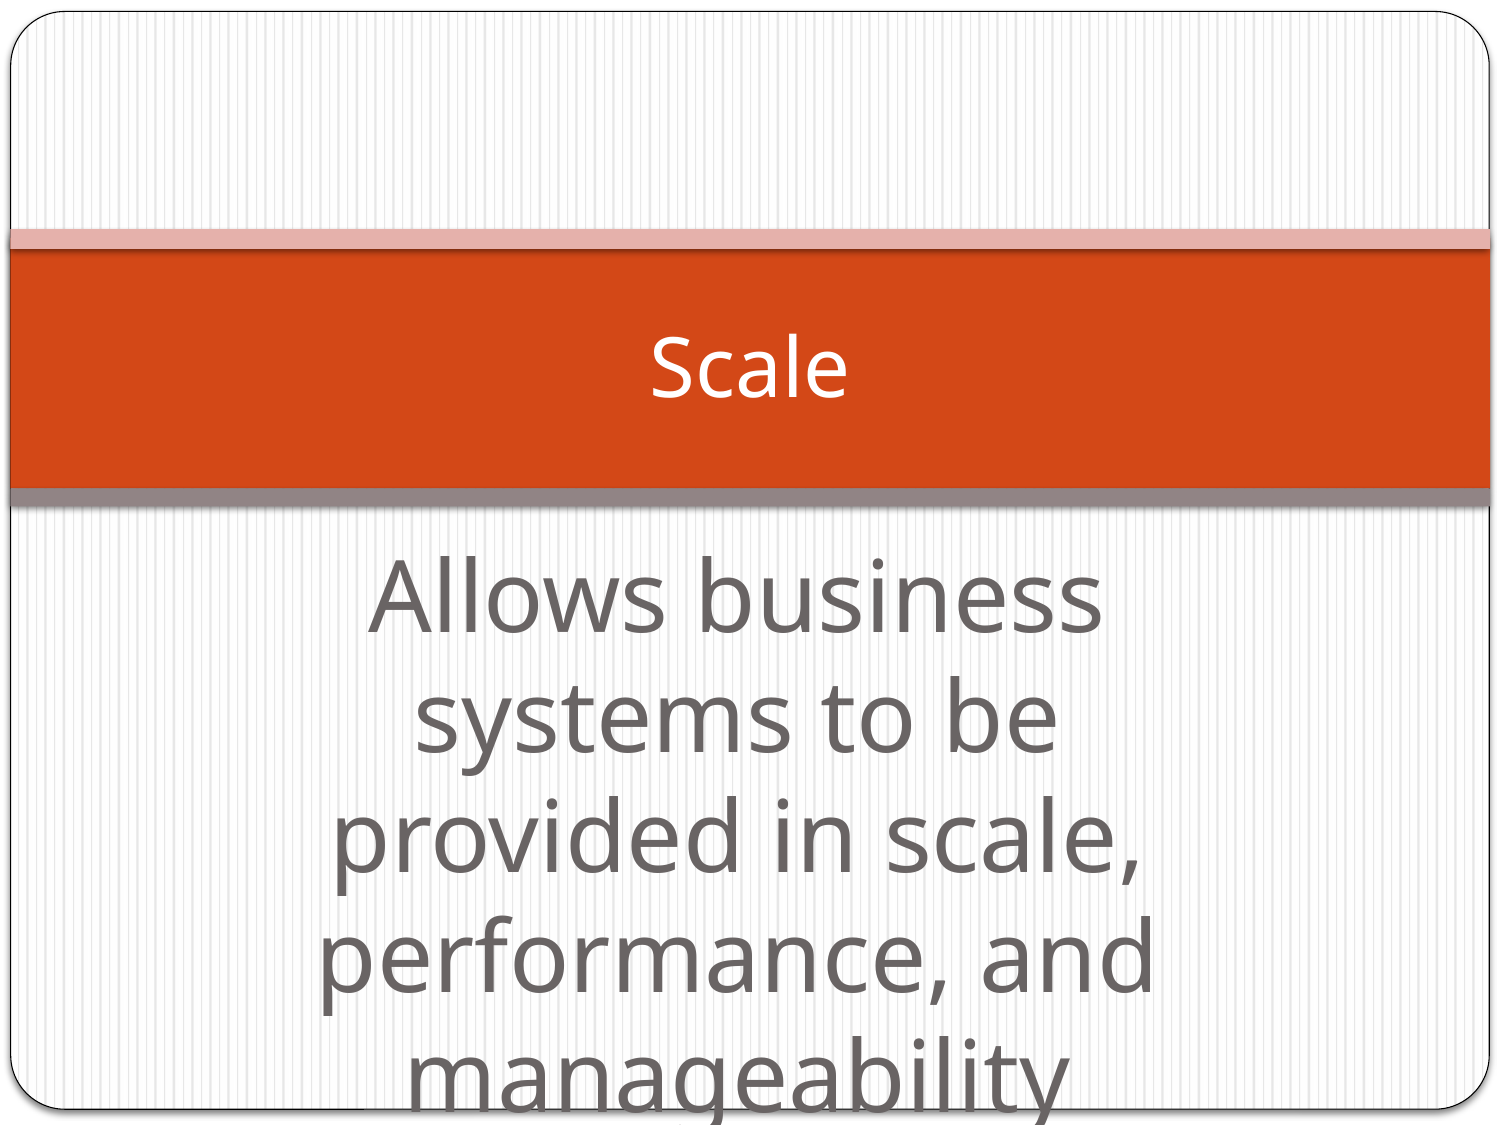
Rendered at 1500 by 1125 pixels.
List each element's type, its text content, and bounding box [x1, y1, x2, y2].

subtitle Allows business systems to be provided in scale, performance, and manageability [212, 525, 1263, 788]
title Scale [75, 247, 1425, 489]
